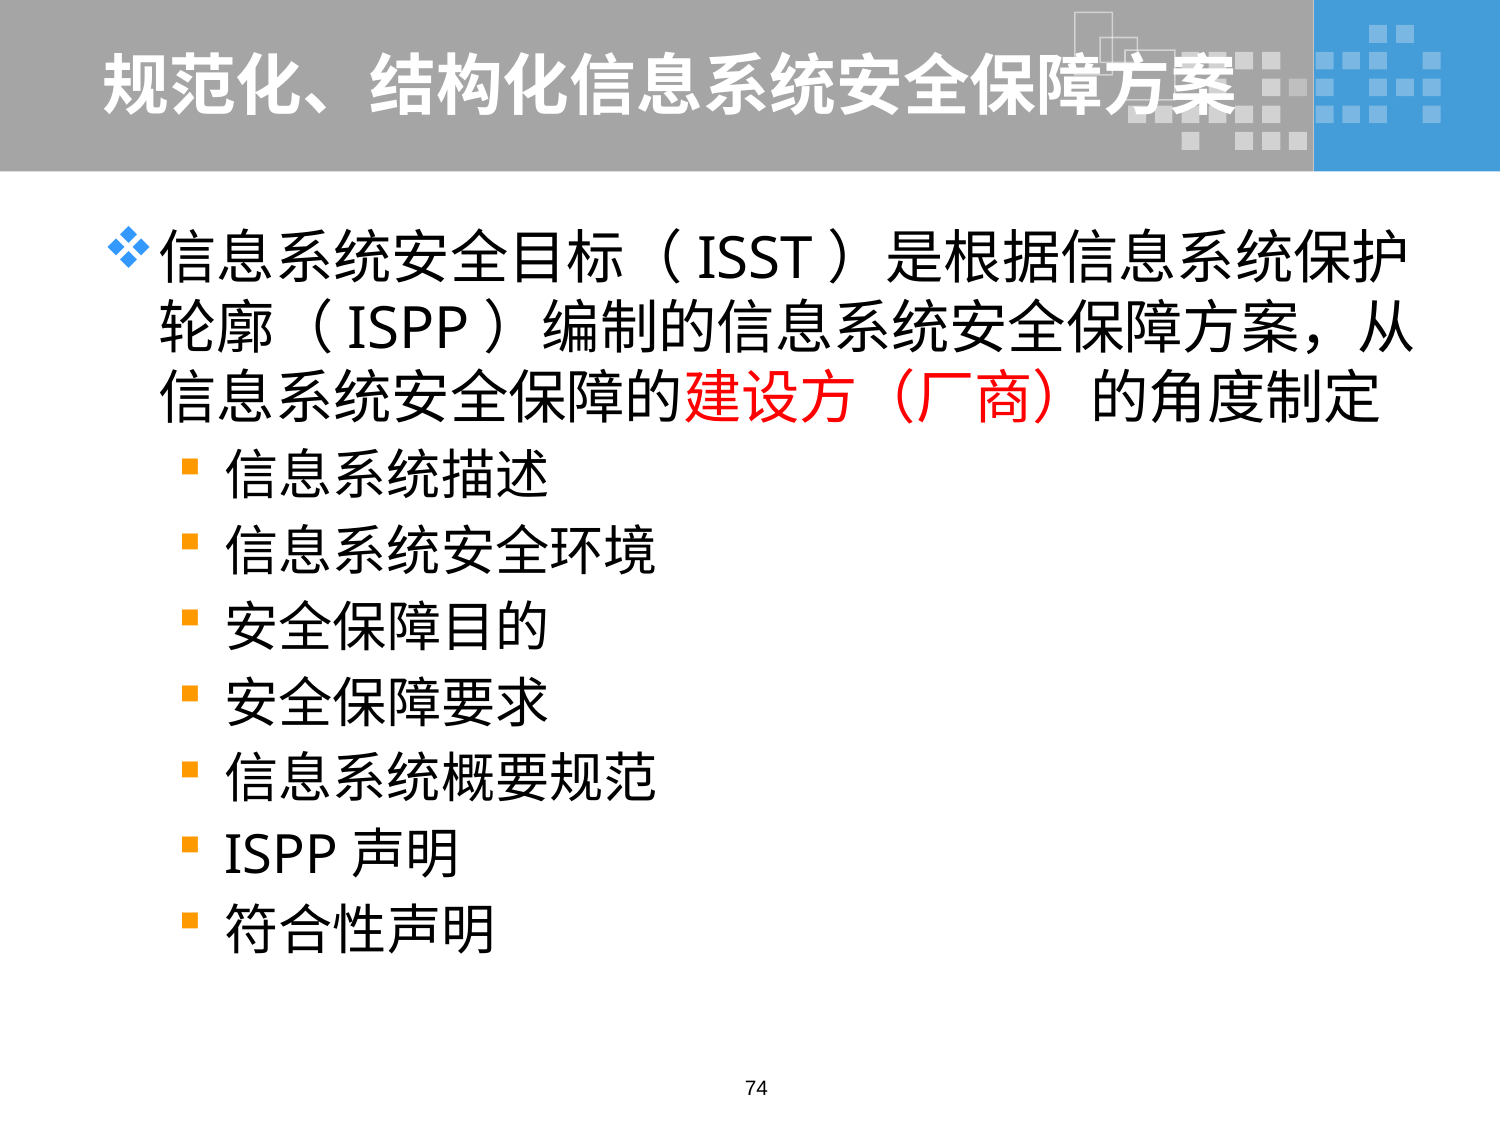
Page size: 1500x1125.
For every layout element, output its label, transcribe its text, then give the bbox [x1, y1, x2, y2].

slide_number 74 [687, 1066, 826, 1111]
list 信息系统安全目标（ISST）是根据信息系统保护轮廓（ISPP）编制的信息系统安全保障方案，从信息系统安全保障的建设方（厂商）的角度制定 信息系统描述 信息系统安全环境 安全保障目的 安全保障要求 信息系统概要规范 ISPP声明 符合性声明 [87, 212, 1432, 1050]
title 规范化、结构化信息系统安全保障方案 [87, 42, 1317, 123]
